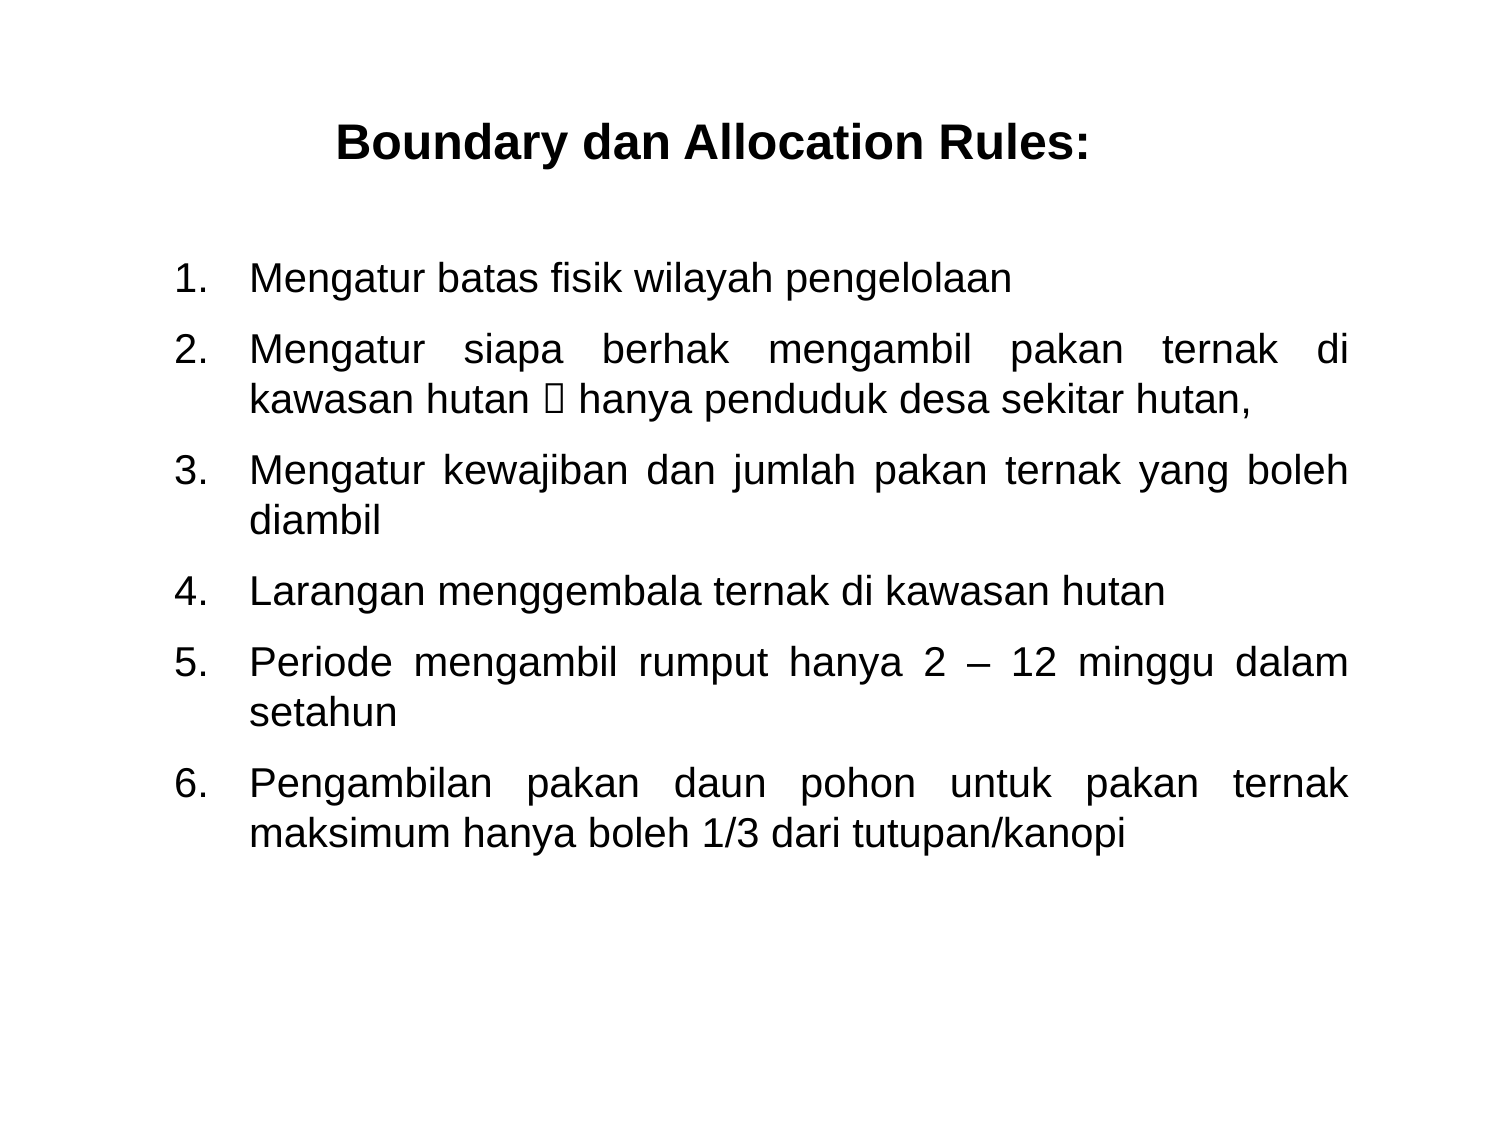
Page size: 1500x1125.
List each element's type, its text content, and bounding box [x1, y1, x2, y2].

text_box Boundary dan Allocation Rules: [301, 101, 1140, 177]
text_box Mengatur batas fisik wilayah pengelolaan Mengatur siapa berhak mengambil pakan ternak di kawasan hutan  hanya penduduk desa sekitar hutan, Mengatur kewajiban dan jumlah pakan ternak yang boleh diambil Larangan menggembala ternak di kawasan hutan Periode mengambil rumput hanya 2 – 12 minggu dalam setahun Pengambilan pakan daun pohon untuk pakan ternak maksimum hanya boleh 1/3 dari tutupan/kanopi [159, 243, 1365, 863]
